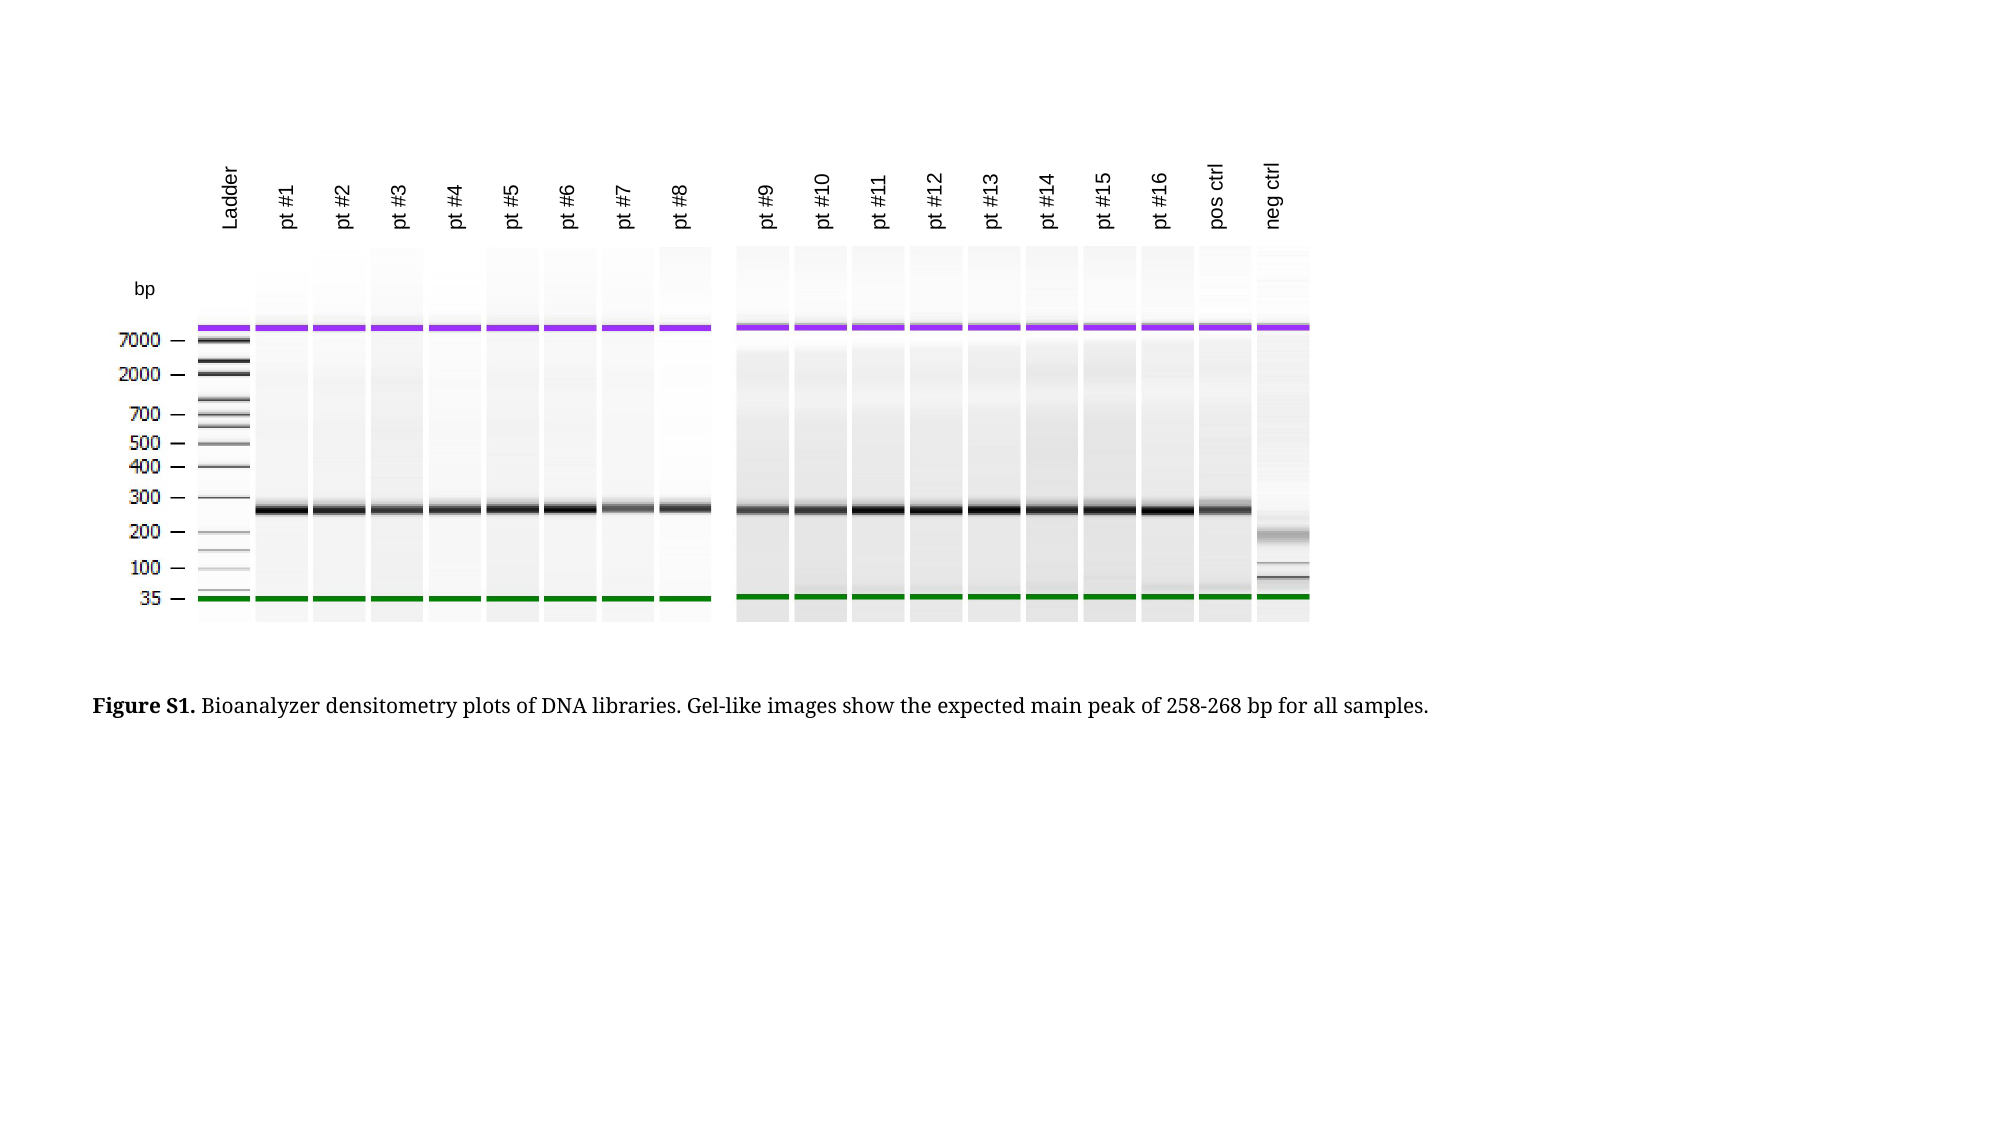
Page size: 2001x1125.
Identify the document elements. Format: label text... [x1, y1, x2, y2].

picture [732, 246, 1310, 622]
text_box Ladder pt #1 pt #2 pt #3 pt #4 pt #5 pt #6 pt #7 pt #8 pt #9 pt #10 pt #11 pt #12 pt #13 pt #14 pt #15 pt #16 pos ctrl neg ctrl [196, 62, 1347, 246]
picture [100, 246, 712, 622]
text_box Figure S1. Bioanalyzer densitometry plots of DNA libraries. Gel-like images show the expected main peak of 258-268 bp for all samples. [77, 684, 1449, 725]
